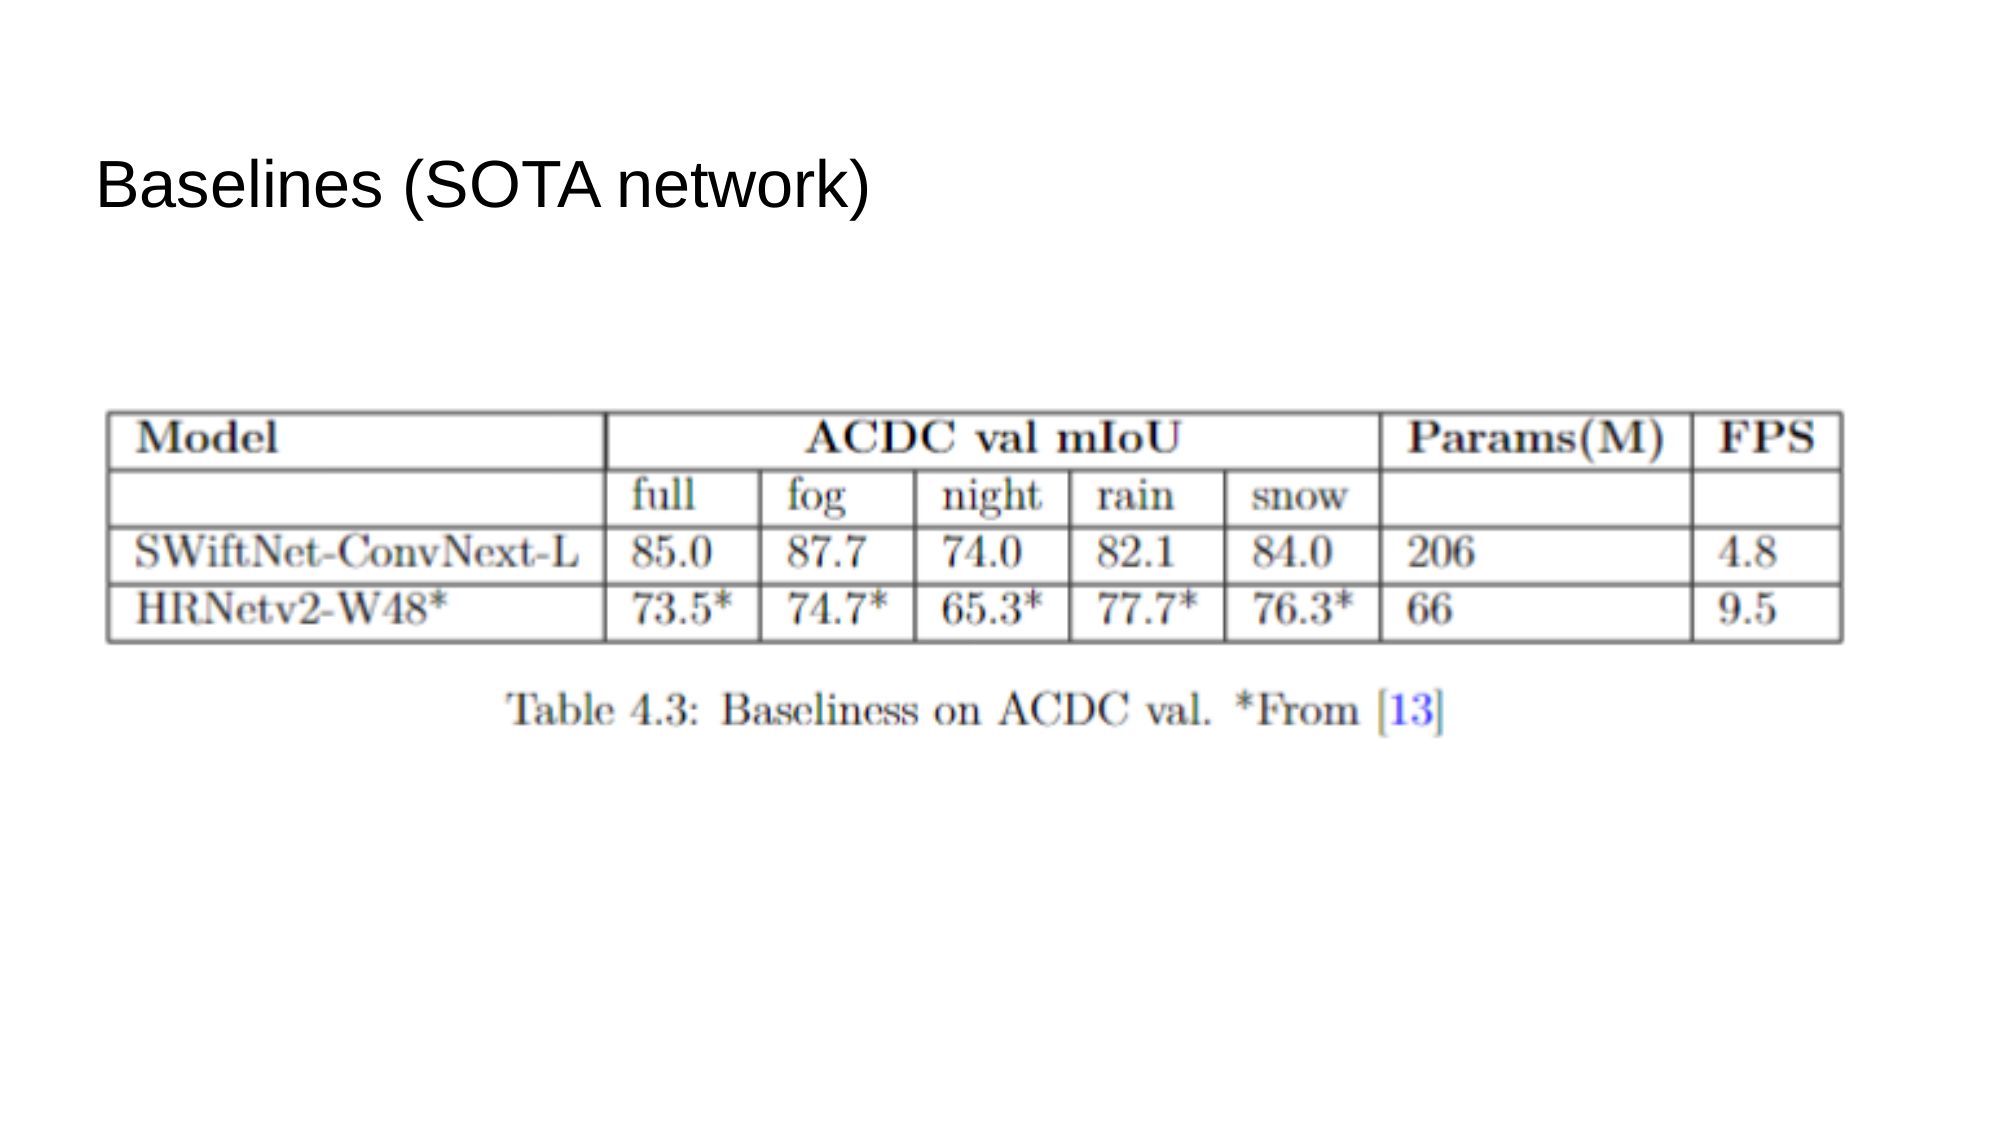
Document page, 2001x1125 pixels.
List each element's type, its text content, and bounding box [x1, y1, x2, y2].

picture [80, 376, 1872, 749]
text_box Baselines (SOTA network) [80, 133, 1067, 228]
